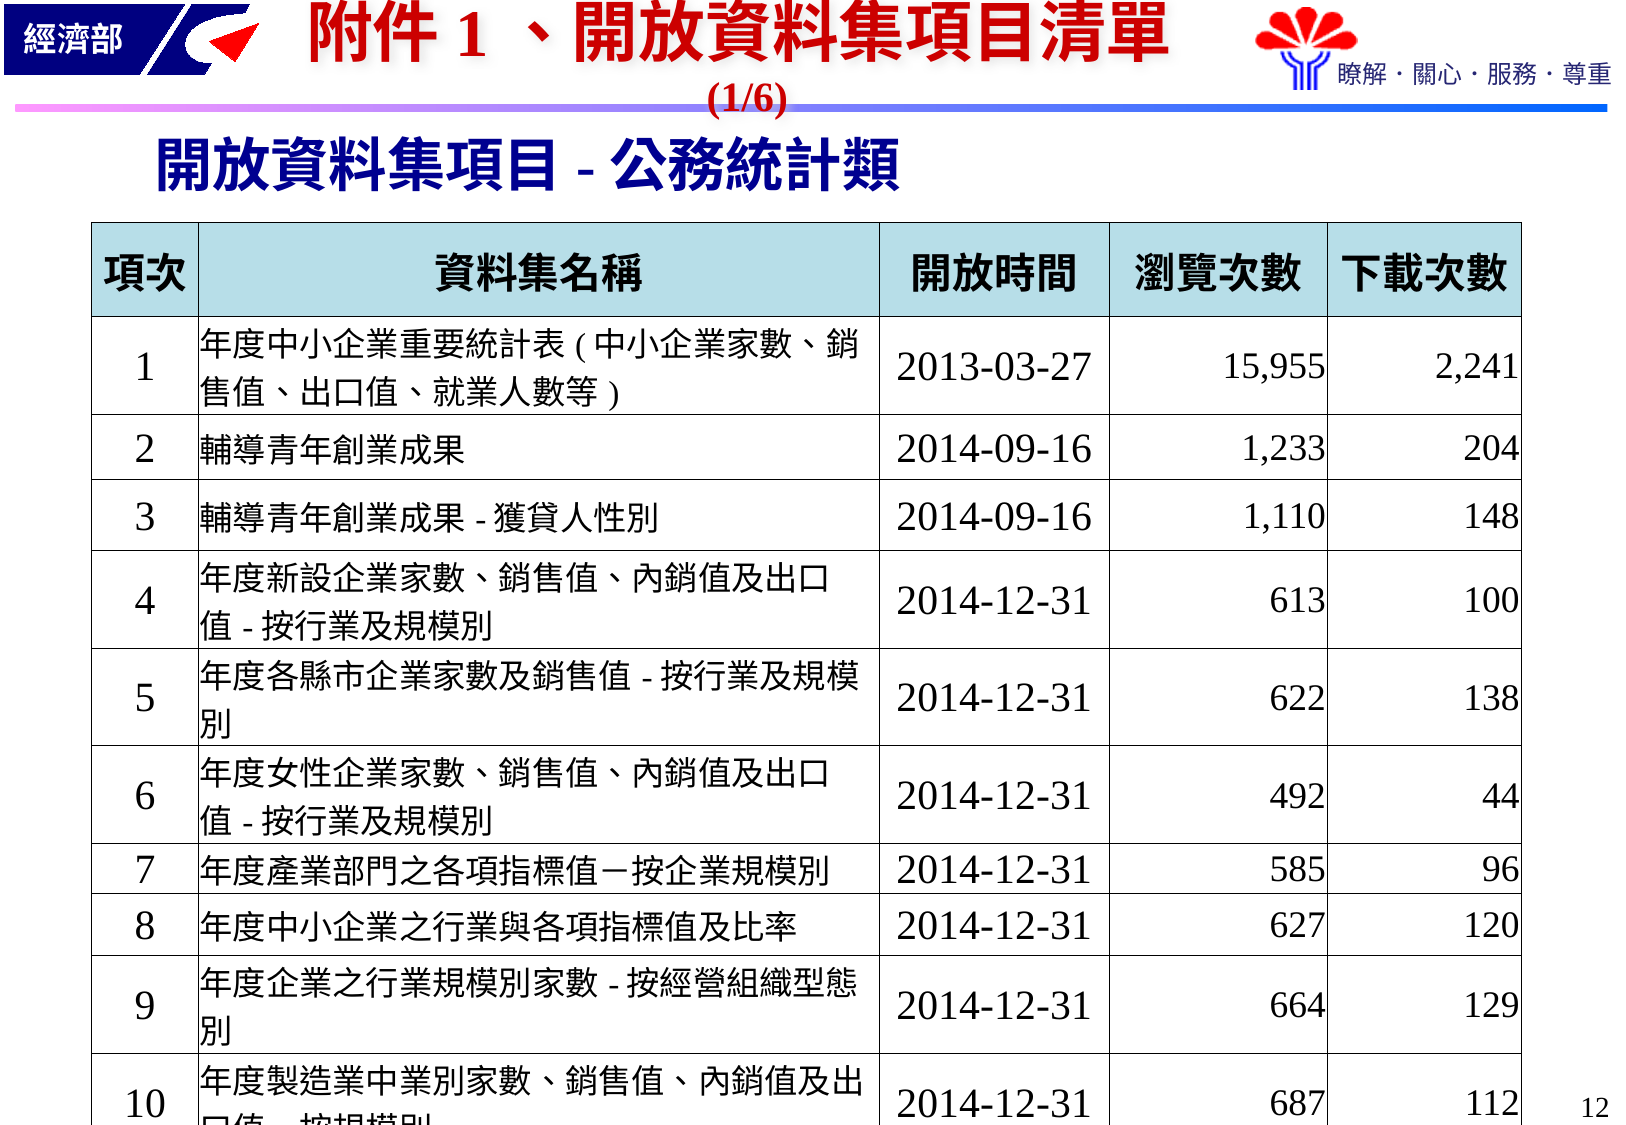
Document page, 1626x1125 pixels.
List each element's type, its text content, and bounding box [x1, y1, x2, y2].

table_cell 2014-12-31 [880, 551, 1109, 648]
table_header 開放時間 [880, 223, 1109, 316]
table_cell 年度產業部門之各項指標值－按企業規模別 [199, 844, 879, 893]
table_cell 15,955 [1110, 317, 1327, 414]
table_cell 經濟部中小企業處_廣宣影音 [707, 104, 755, 112]
table_cell 204 [1328, 415, 1521, 479]
table_header 瀏覽次數 [1110, 223, 1327, 316]
picture [1255, 7, 1358, 90]
table_header 下載次數 [1328, 223, 1521, 316]
table_cell 2014-09-16 [880, 480, 1109, 550]
table_cell 1,233 [1110, 415, 1327, 479]
table_cell 年度中小企業重要統計表(中小企業家數、銷售值、出口值、就業人數等) [199, 317, 879, 414]
text_box 附件1、開放資料集項目清單(1/6) [257, 19, 1238, 92]
table_cell 6 [92, 746, 198, 843]
table_cell 120 [1328, 894, 1521, 955]
table_cell 62 [917, 104, 922, 112]
table_cell 2 [92, 415, 198, 479]
table_cell 96 [1328, 844, 1521, 893]
table_cell 5 [92, 649, 198, 745]
text_box 開放資料集項目-公務統計類 [139, 120, 1026, 195]
table_cell 年度製造業中業別家數、銷售值、內銷值及出口值－按規模別 [199, 1054, 879, 1125]
table_cell 148 [1328, 480, 1521, 550]
table_header 資料集名稱 [199, 223, 879, 316]
table_cell 129 [1328, 956, 1521, 1053]
table_cell 2013-03-27 [880, 317, 1109, 414]
table_cell 年度新設企業家數、銷售值、內銷值及出口值-按行業及規模別 [199, 551, 879, 648]
slide_number 11 [1522, 1080, 1625, 1124]
table_cell 585 [1110, 844, 1327, 893]
table_cell 2014-12-31 [880, 956, 1109, 1053]
table_cell 3 [92, 480, 198, 550]
table_cell 2014-12-31 [880, 1054, 1109, 1125]
table_cell 7 [92, 844, 198, 893]
table_cell 年度女性企業家數、銷售值、內銷值及出口值-按行業及規模別 [199, 746, 879, 843]
table_cell 100 [1328, 551, 1521, 648]
table_cell 輔導青年創業成果 [199, 415, 879, 479]
table_cell 2014-12-31 [880, 844, 1109, 893]
table_header 項次 [92, 223, 198, 316]
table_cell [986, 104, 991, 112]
table_cell 9 [92, 956, 198, 1053]
table_cell 2014-12-31 [880, 649, 1109, 745]
table_cell 1 [92, 317, 198, 414]
table_cell 2014-09-16 [880, 415, 1109, 479]
table_cell 輔導青年創業成果-獲貸人性別 [199, 480, 879, 550]
table_cell 年度中小企業之行業與各項指標值及比率 [199, 894, 879, 955]
table_cell 492 [1110, 746, 1327, 843]
table_cell 年度企業之行業規模別家數-按經營組織型態別 [199, 956, 879, 1053]
table_cell 8 [92, 894, 198, 955]
table_cell 4 [92, 551, 198, 648]
table_cell 8 [1010, 104, 1016, 112]
table_cell 112 [1328, 1054, 1521, 1125]
table_cell 44 [1328, 746, 1521, 843]
table_cell 年度各縣市企業家數及銷售值-按行業及規模別 [199, 649, 879, 745]
table_cell 2014-12-31 [880, 894, 1109, 955]
table_cell 687 [1110, 1054, 1327, 1125]
table_cell 627 [1110, 894, 1327, 955]
table_cell 2,241 [1328, 317, 1521, 414]
table_cell 2014-12-31 [880, 746, 1109, 843]
table_cell 613 [1110, 551, 1327, 648]
table_cell 138 [1328, 649, 1521, 745]
table_cell 11 [755, 104, 792, 112]
table_cell 622 [1110, 649, 1327, 745]
table_cell 218 [855, 104, 866, 112]
table_cell 1,110 [1110, 480, 1327, 550]
table_cell 664 [1110, 956, 1327, 1053]
table_cell 10 [92, 1054, 198, 1125]
